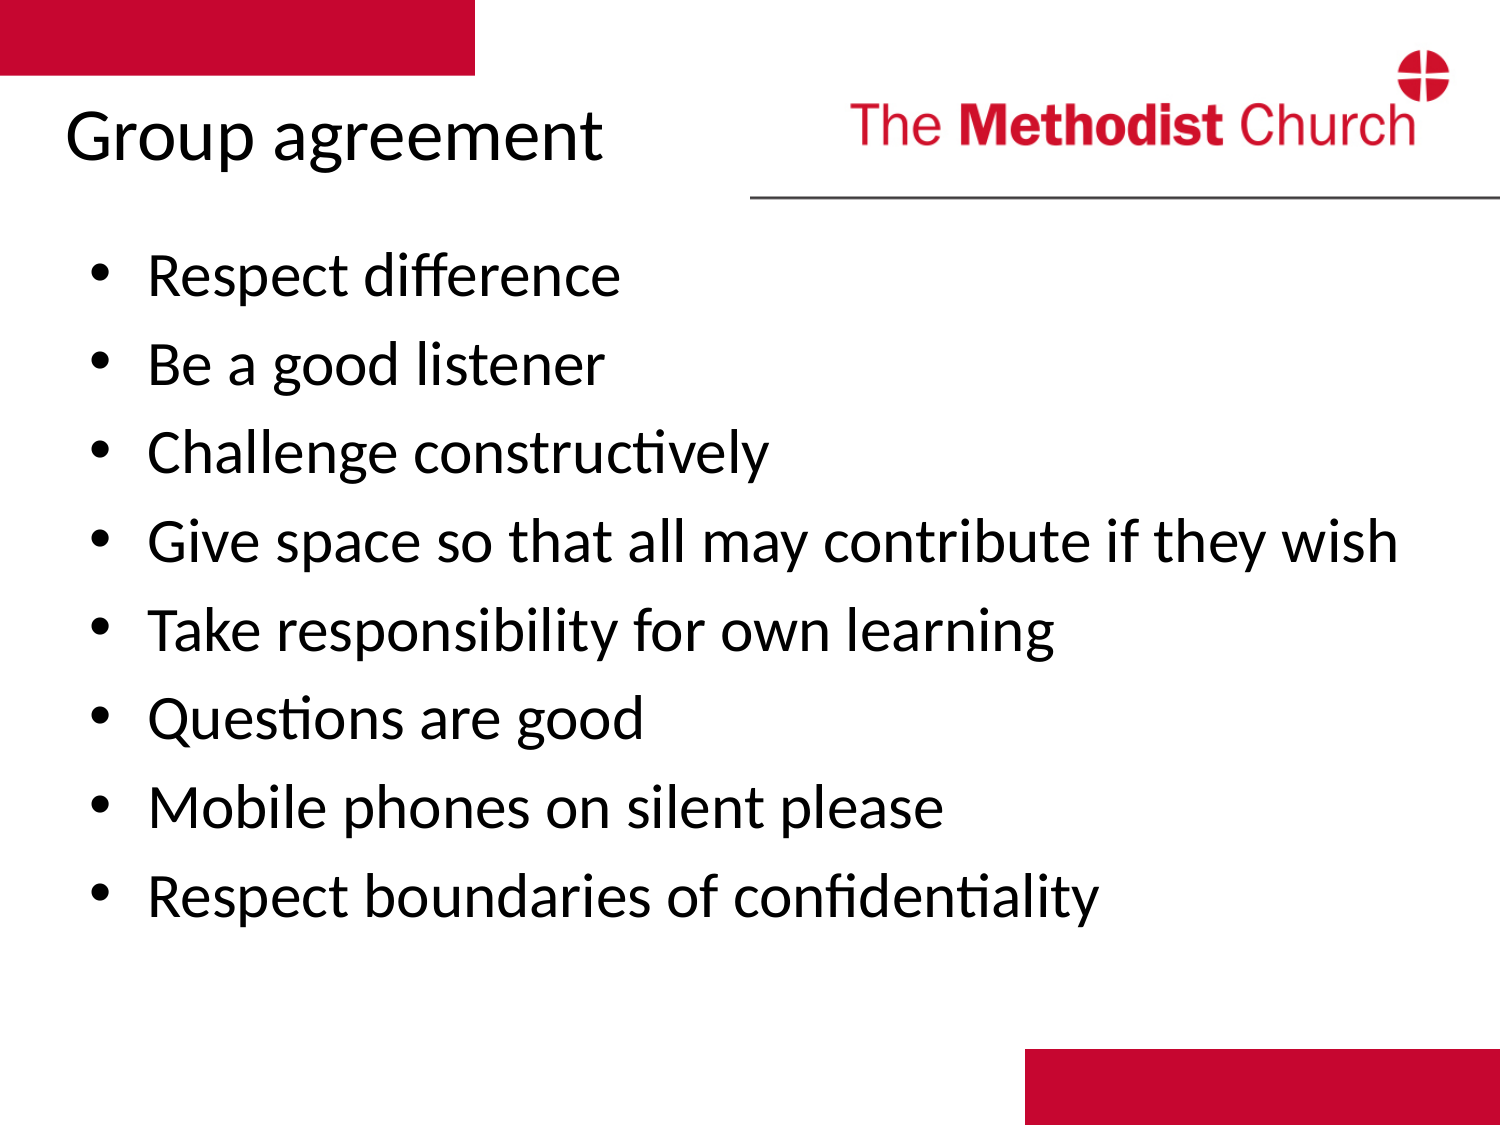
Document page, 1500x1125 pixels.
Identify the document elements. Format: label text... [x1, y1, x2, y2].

picture [750, 0, 1500, 216]
title Group agreement [0, 78, 687, 185]
list Respect difference Be a good listener Challenge constructively Give space so that all may contribute if they wish Take responsibility for own learning Questions are good Mobile phones on silent please Respect boundaries of confidentiality [75, 137, 1425, 986]
